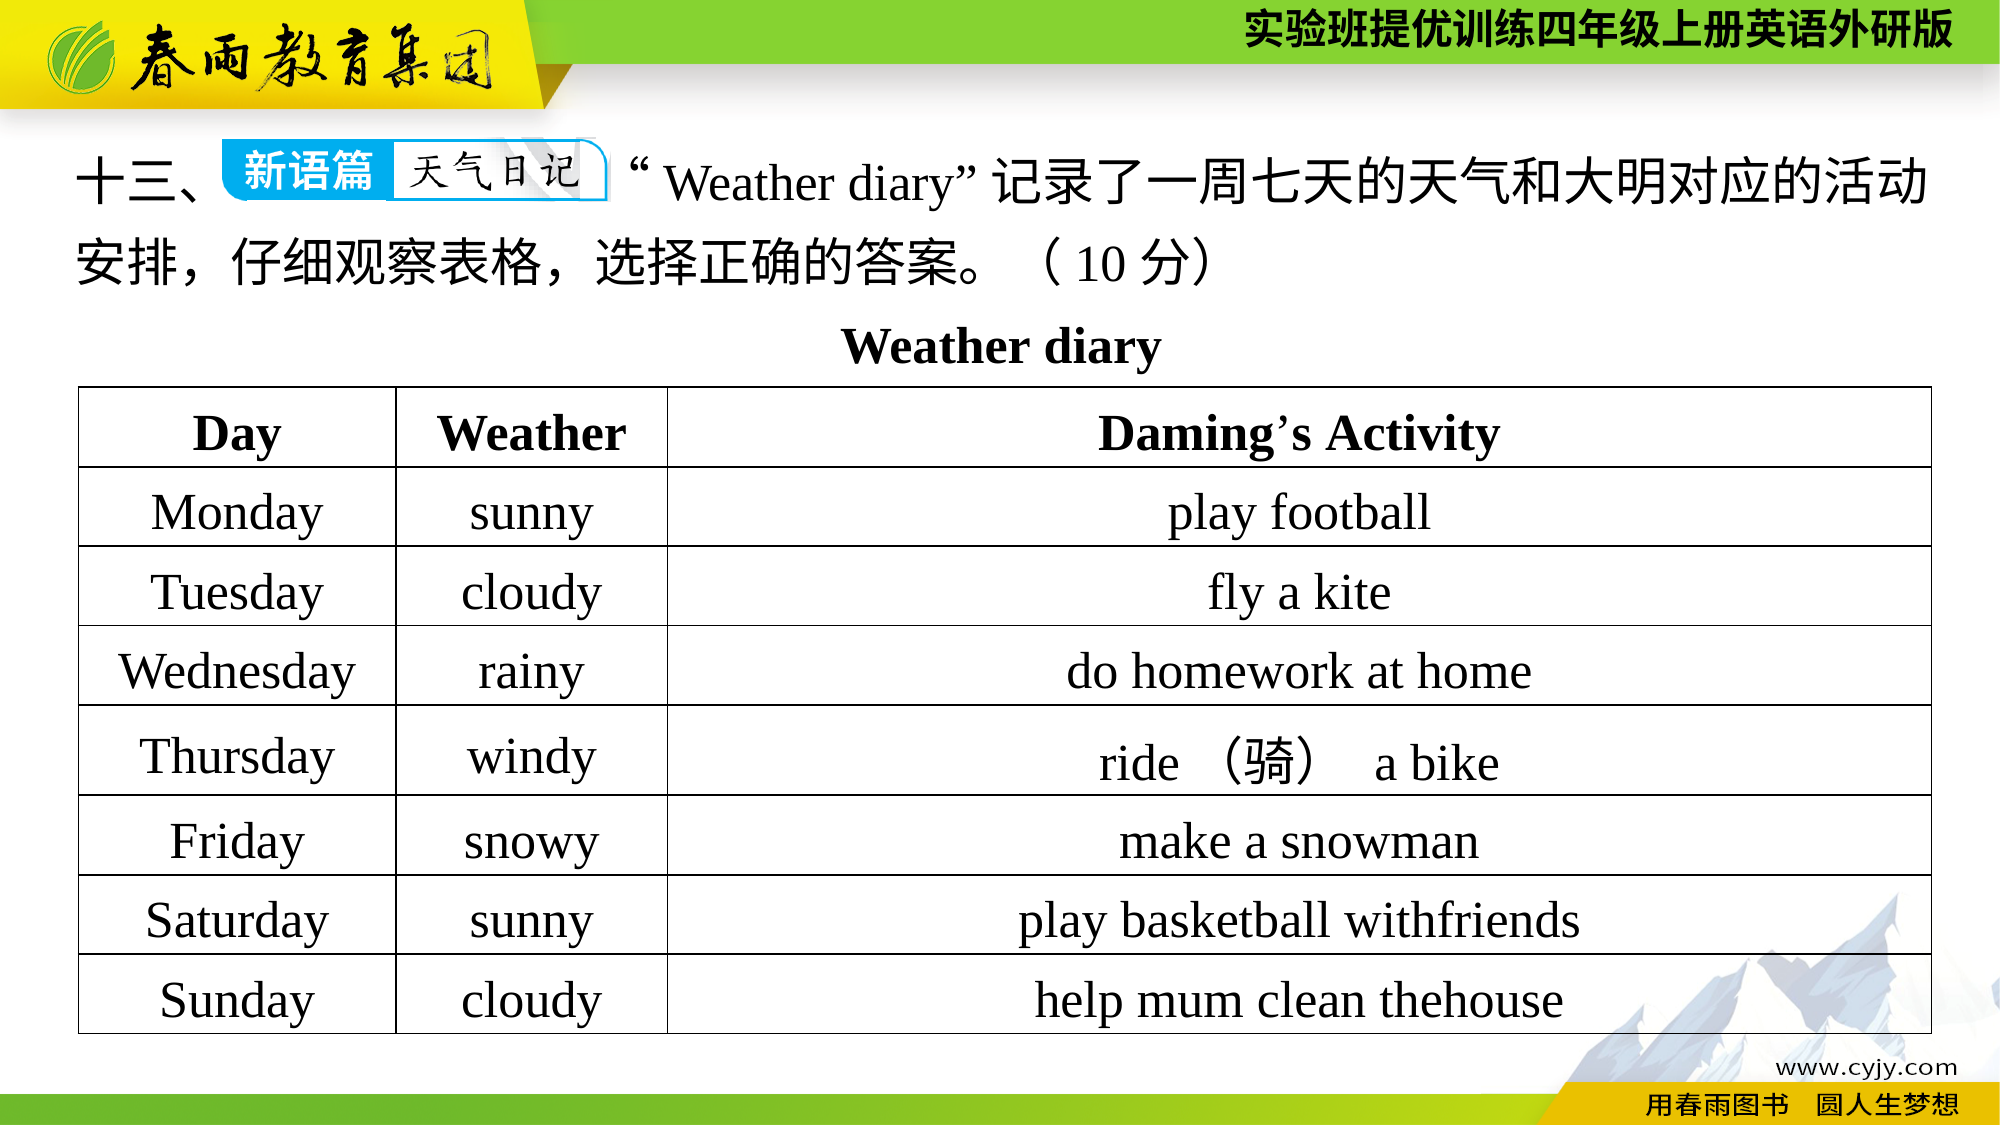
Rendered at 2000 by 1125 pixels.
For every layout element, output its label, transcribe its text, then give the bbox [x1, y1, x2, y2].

table_cell make a snowman [668, 796, 1931, 874]
picture [0, 0, 2000, 1125]
table_cell play football [668, 468, 1931, 545]
table_cell sunny [397, 468, 667, 545]
table_cell play basketball withfriends [668, 876, 1931, 953]
table_cell Sunday [79, 955, 395, 1033]
table_cell rainy [397, 626, 667, 704]
table_cell Monday [79, 468, 395, 545]
table_cell Thursday [79, 706, 395, 794]
table_cell windy [397, 706, 667, 794]
table_cell help mum clean thehouse [668, 955, 1931, 1033]
table_cell snowy [397, 796, 667, 874]
table_cell Tuesday [79, 547, 395, 625]
table_cell do homework at home [668, 626, 1931, 704]
table_cell Wednesday [79, 626, 395, 704]
table_header Day [79, 388, 395, 466]
table_cell Saturday [79, 876, 395, 953]
table_cell sunny [397, 876, 667, 953]
table_header Daming’s Activity [668, 388, 1931, 466]
table_cell ride（骑） a bike [668, 706, 1931, 794]
table_cell cloudy [397, 955, 667, 1033]
table_header Weather [397, 388, 667, 466]
table_cell fly a kite [668, 547, 1931, 625]
list 十三、 “Weather diary”记录了一周七天的天气和大明对应的活动安排，仔细观察表格，选择正确的答案。（10分） Weather diary [59, 122, 1944, 376]
table_cell Friday [79, 796, 395, 874]
table_cell cloudy [397, 547, 667, 625]
